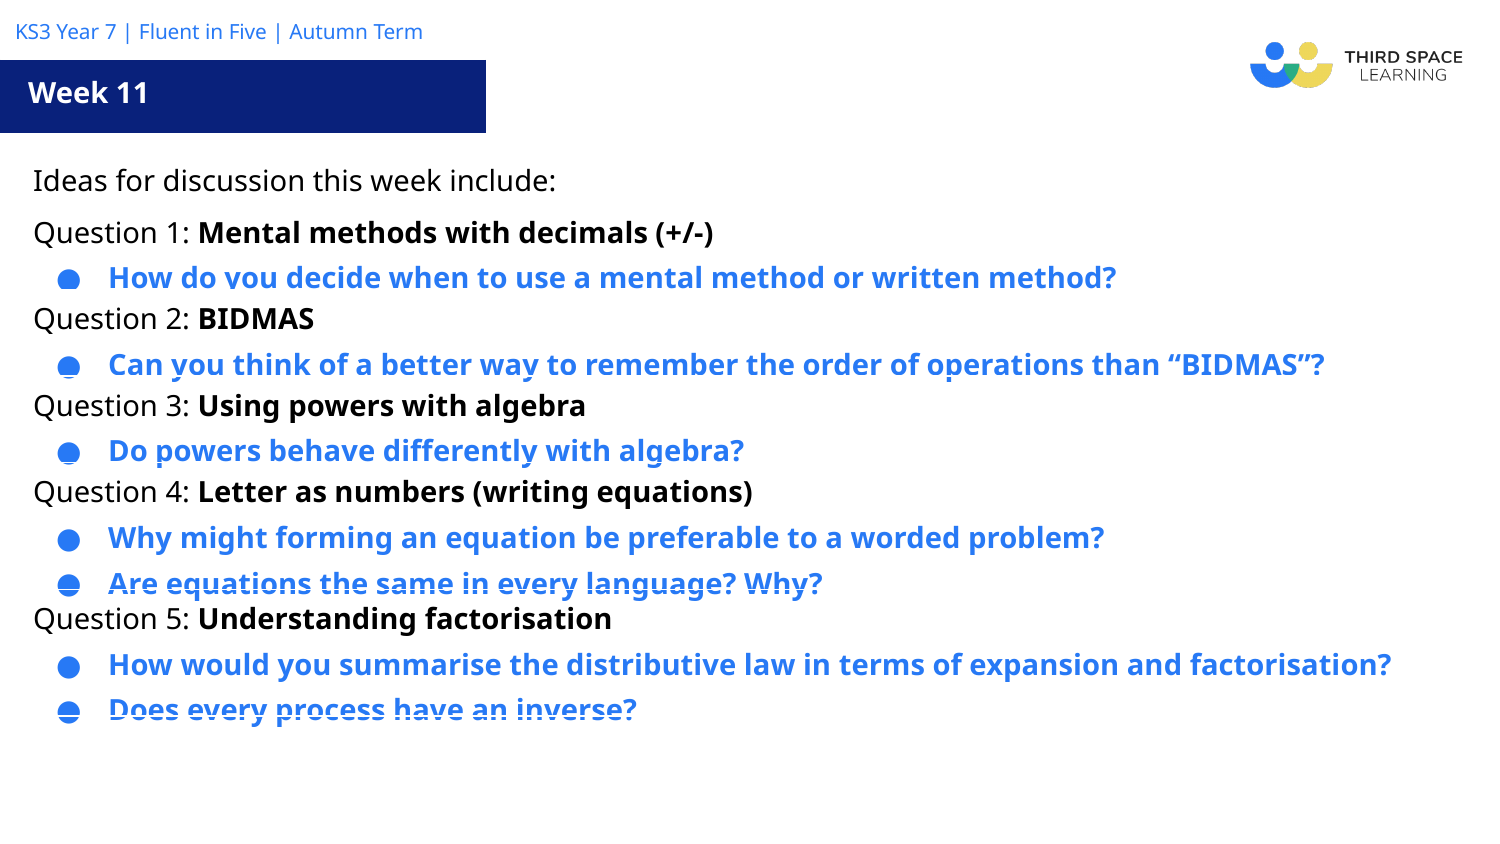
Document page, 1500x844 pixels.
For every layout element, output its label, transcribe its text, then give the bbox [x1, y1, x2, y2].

table_cell Question 3: Using powers with algebra Do powers behave differently with algebra? [29, 377, 1480, 462]
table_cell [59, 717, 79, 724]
table_cell Question 1: Mental methods with decimals (+/-) How do you decide when to use a mental method or written method? [29, 204, 1480, 289]
table_cell Question 4: Letter as numbers (writing equations) Why might forming an equation be preferable to a worded problem? Are equations the same in every language? Why? [29, 463, 1480, 589]
table_header Ideas for discussion this week include: [29, 137, 1480, 202]
picture [1250, 33, 1465, 99]
text_box Week 11 [13, 59, 383, 125]
table_cell Question 5: Understanding factorisation How would you summarise the distributive law in terms of expansion and factorisation? Does every process have an inverse? [29, 590, 1480, 715]
table_cell Question 2: BIDMAS Can you think of a better way to remember the order of operations than “BIDMAS”? [29, 290, 1480, 375]
